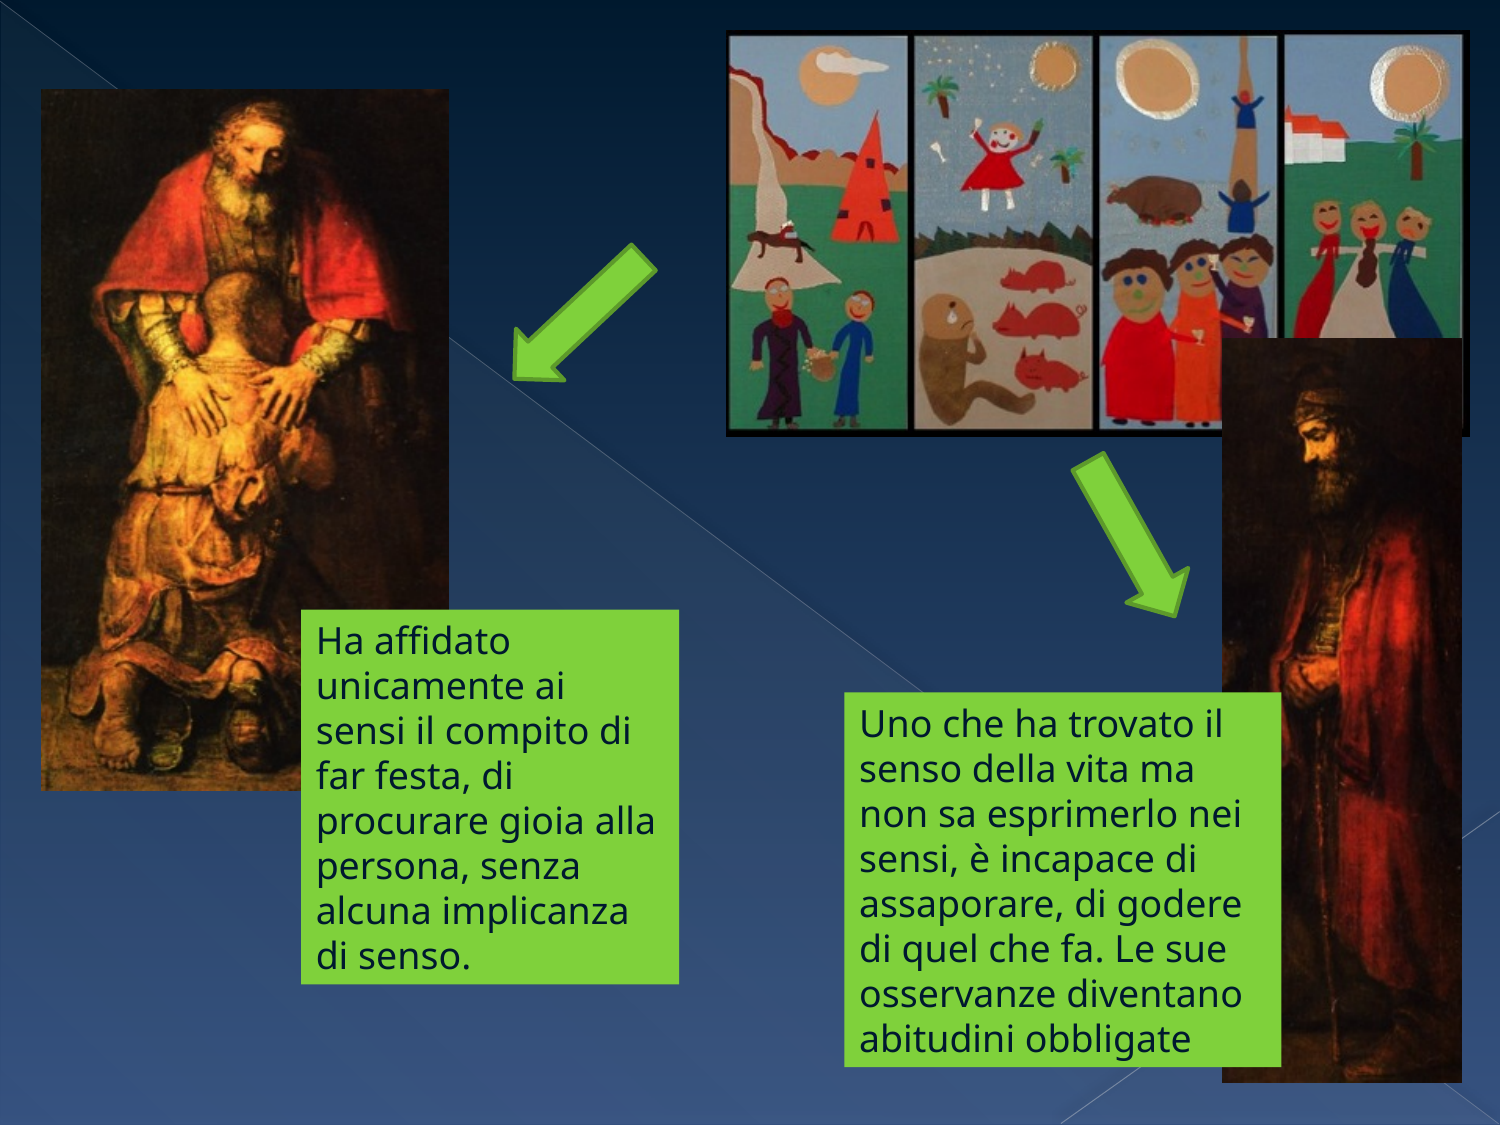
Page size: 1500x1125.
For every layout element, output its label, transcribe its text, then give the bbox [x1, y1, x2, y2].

picture [41, 89, 449, 791]
text_box Ha affidato unicamente ai sensi il compito di far festa, di procurare gioia alla persona, senza alcuna implicanza di senso. [301, 609, 680, 985]
text_box [512, 242, 658, 383]
picture [726, 30, 1471, 1083]
text_box [1070, 450, 1191, 619]
text_box Uno che ha trovato il senso della vita ma non sa esprimerlo nei sensi, è incapace di assaporare, di godere di quel che fa. Le sue osservanze diventano abitudini obbligate [844, 692, 1212, 1068]
